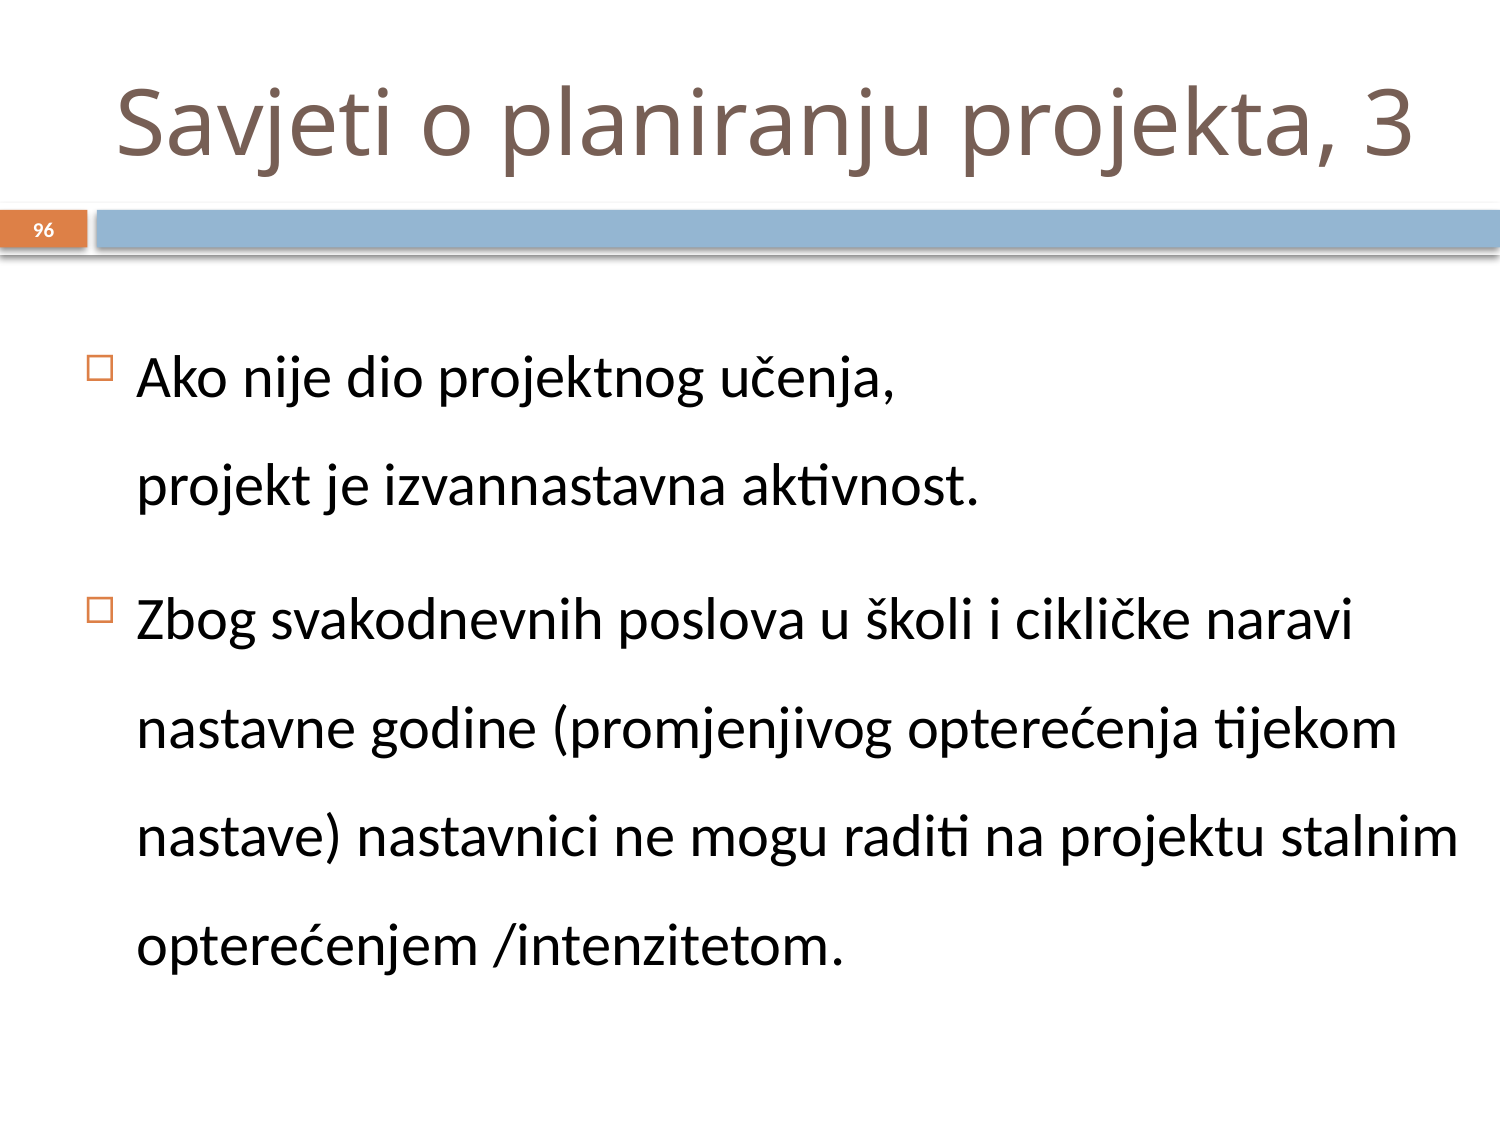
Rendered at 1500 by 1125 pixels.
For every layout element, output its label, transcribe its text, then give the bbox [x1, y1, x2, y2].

title Savjeti o planiranju projekta, 3 [100, 37, 1439, 201]
slide_number 96 [0, 208, 88, 249]
list Ako nije dio projektnog učenja, projekt je izvannastavna aktivnost. Zbog svakodnevnih poslova u školi i cikličke naravi nastavne godine (promjenjivog opterećenja tijekom nastave) nastavnici ne mogu raditi na projektu stalnim opterećenjem /intenzitetom. [62, 292, 1500, 1066]
